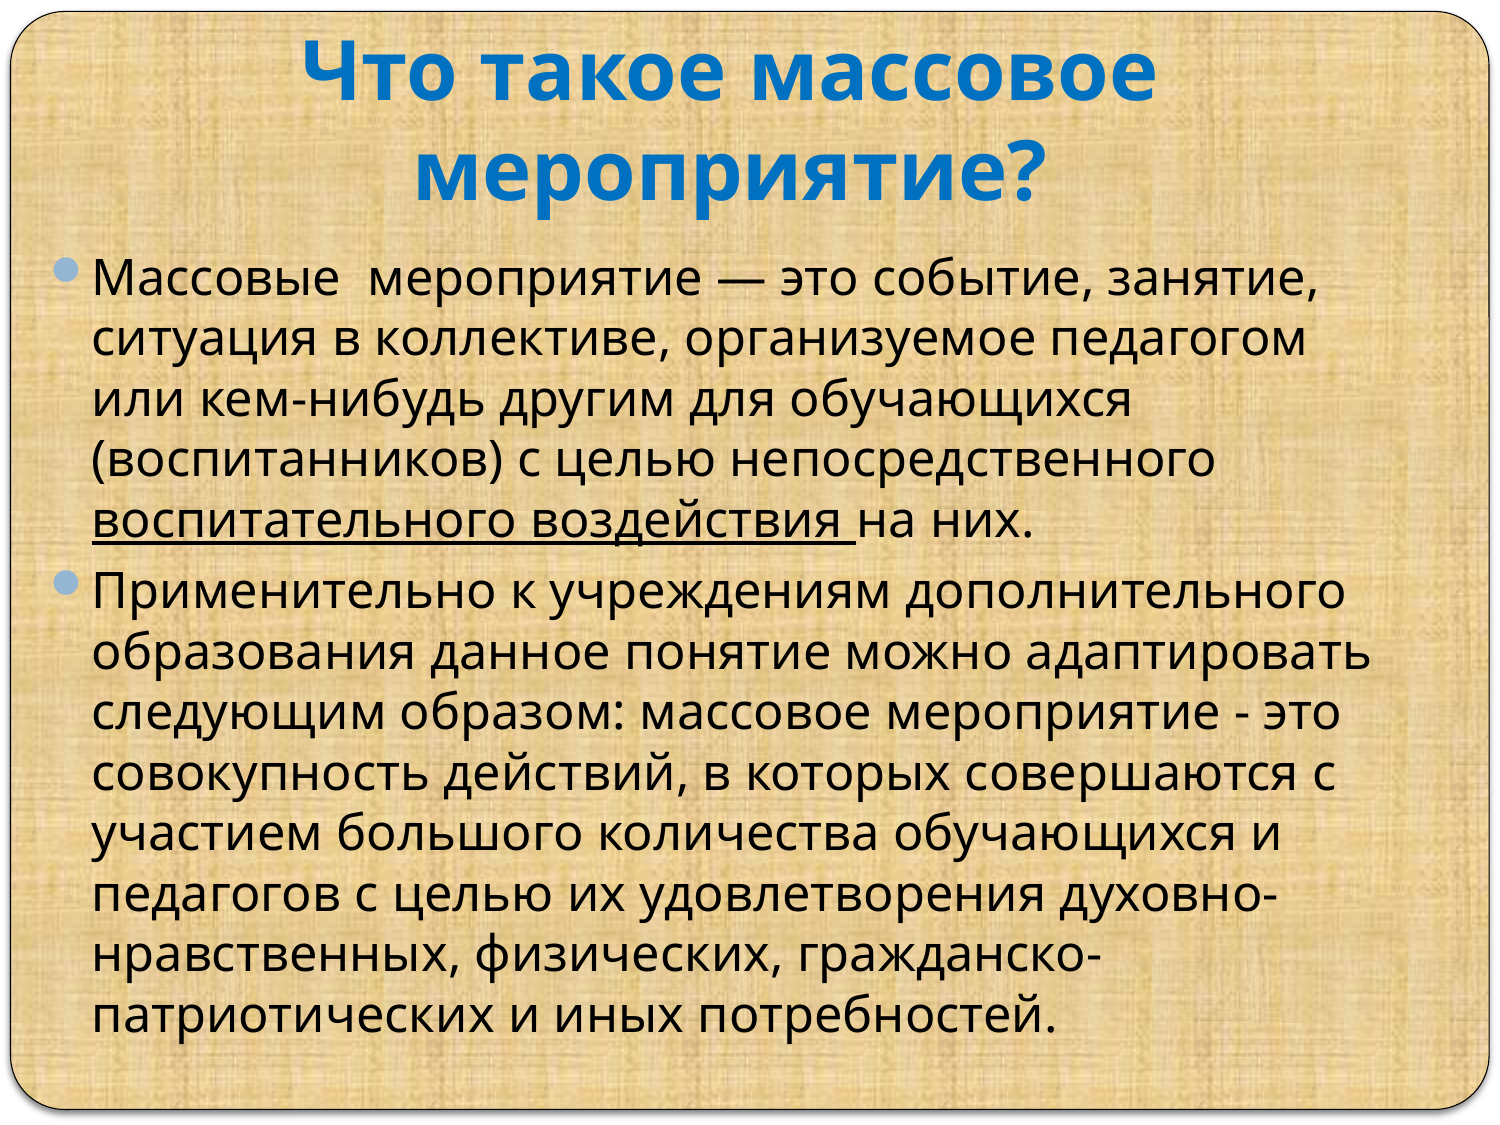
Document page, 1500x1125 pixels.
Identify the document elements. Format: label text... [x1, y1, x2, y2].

list Массовые мероприятие — это событие, занятие, ситуация в коллективе, организуемое педагогом или кем-нибудь другим для обучающихся (воспитанников) с целью непосредственного воспитательного воздействия на них. Применительно к учреждениям дополнительного образования данное понятие можно адаптировать следующим образом: массовое мероприятие - это совокупность действий, в которых совершаются с участием большого количества обучающихся и педагогов с целью их удовлетворения духовно-нравственных, физических, гражданско-патриотических и иных потребностей. [35, 237, 1425, 1067]
title Что такое массовое мероприятие? [35, 45, 1425, 233]
picture [12, 12, 1488, 1108]
